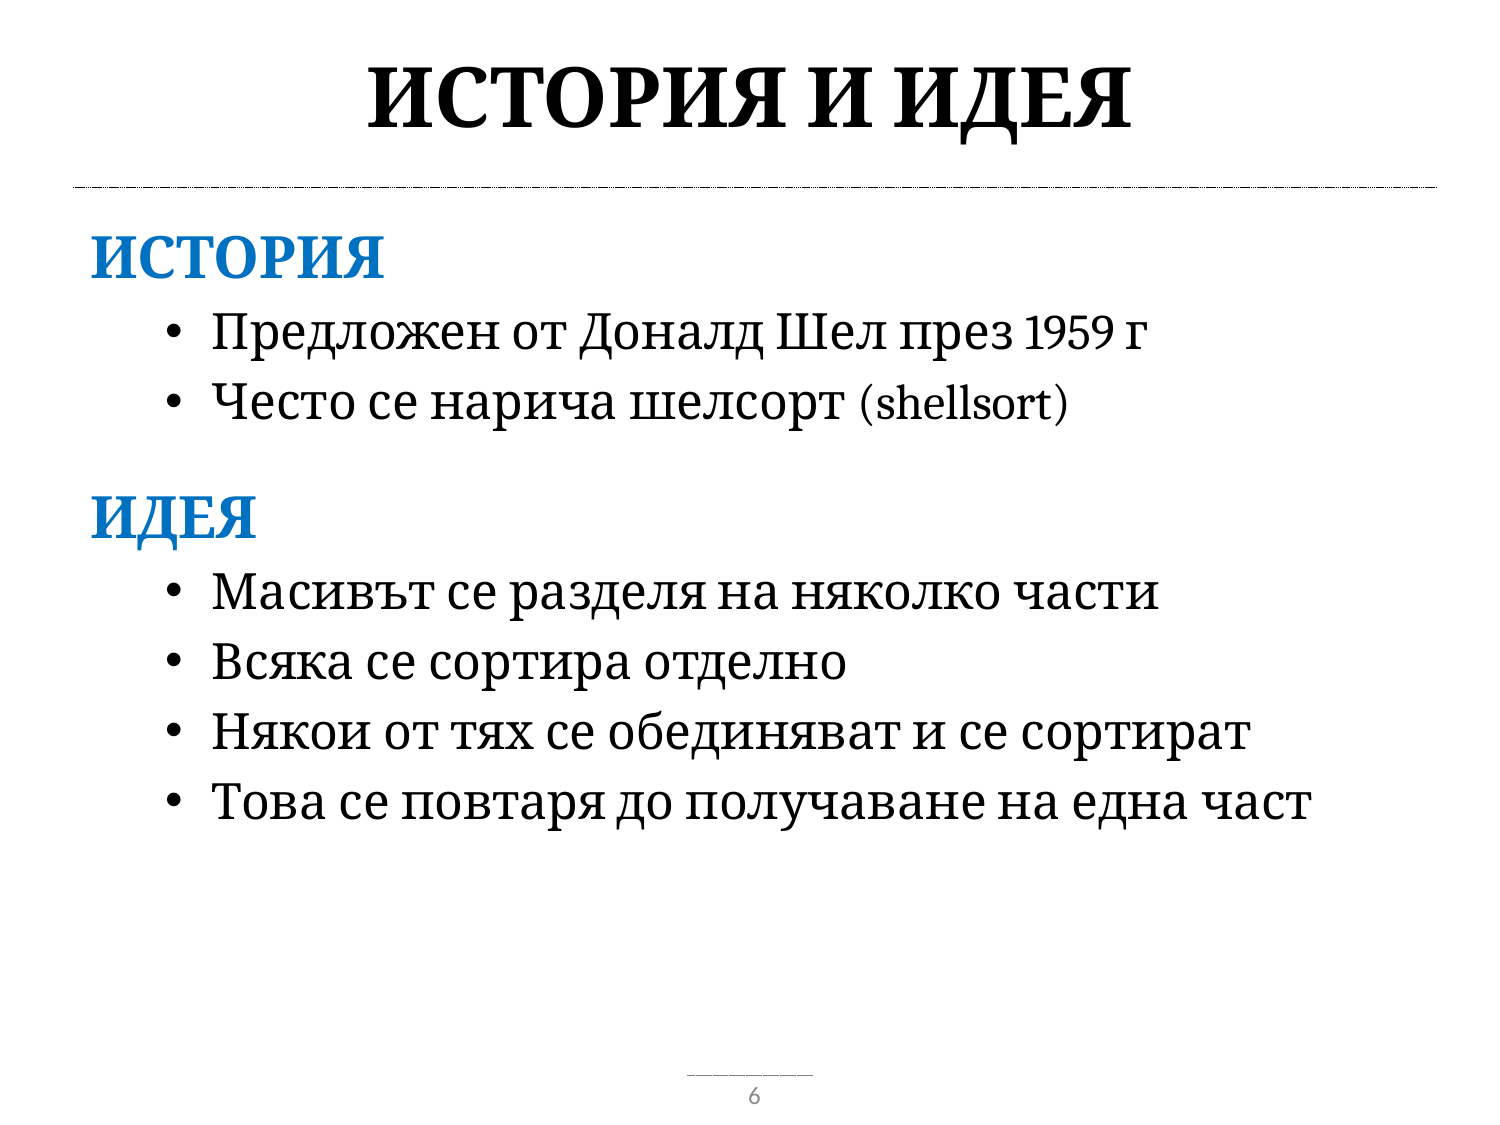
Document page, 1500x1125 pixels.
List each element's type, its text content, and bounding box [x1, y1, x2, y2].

title История и идея [0, 0, 1500, 188]
slide_number 6 [579, 1065, 930, 1125]
list История Предложен от Доналд Шел през 1959 г Често се нарича шелсорт (shellsort) Идея Масивът се разделя на няколко части Всяка се сортира отделно Някои от тях се обединяват и се сортират Това се повтаря до получаване на една част [75, 212, 1450, 1063]
